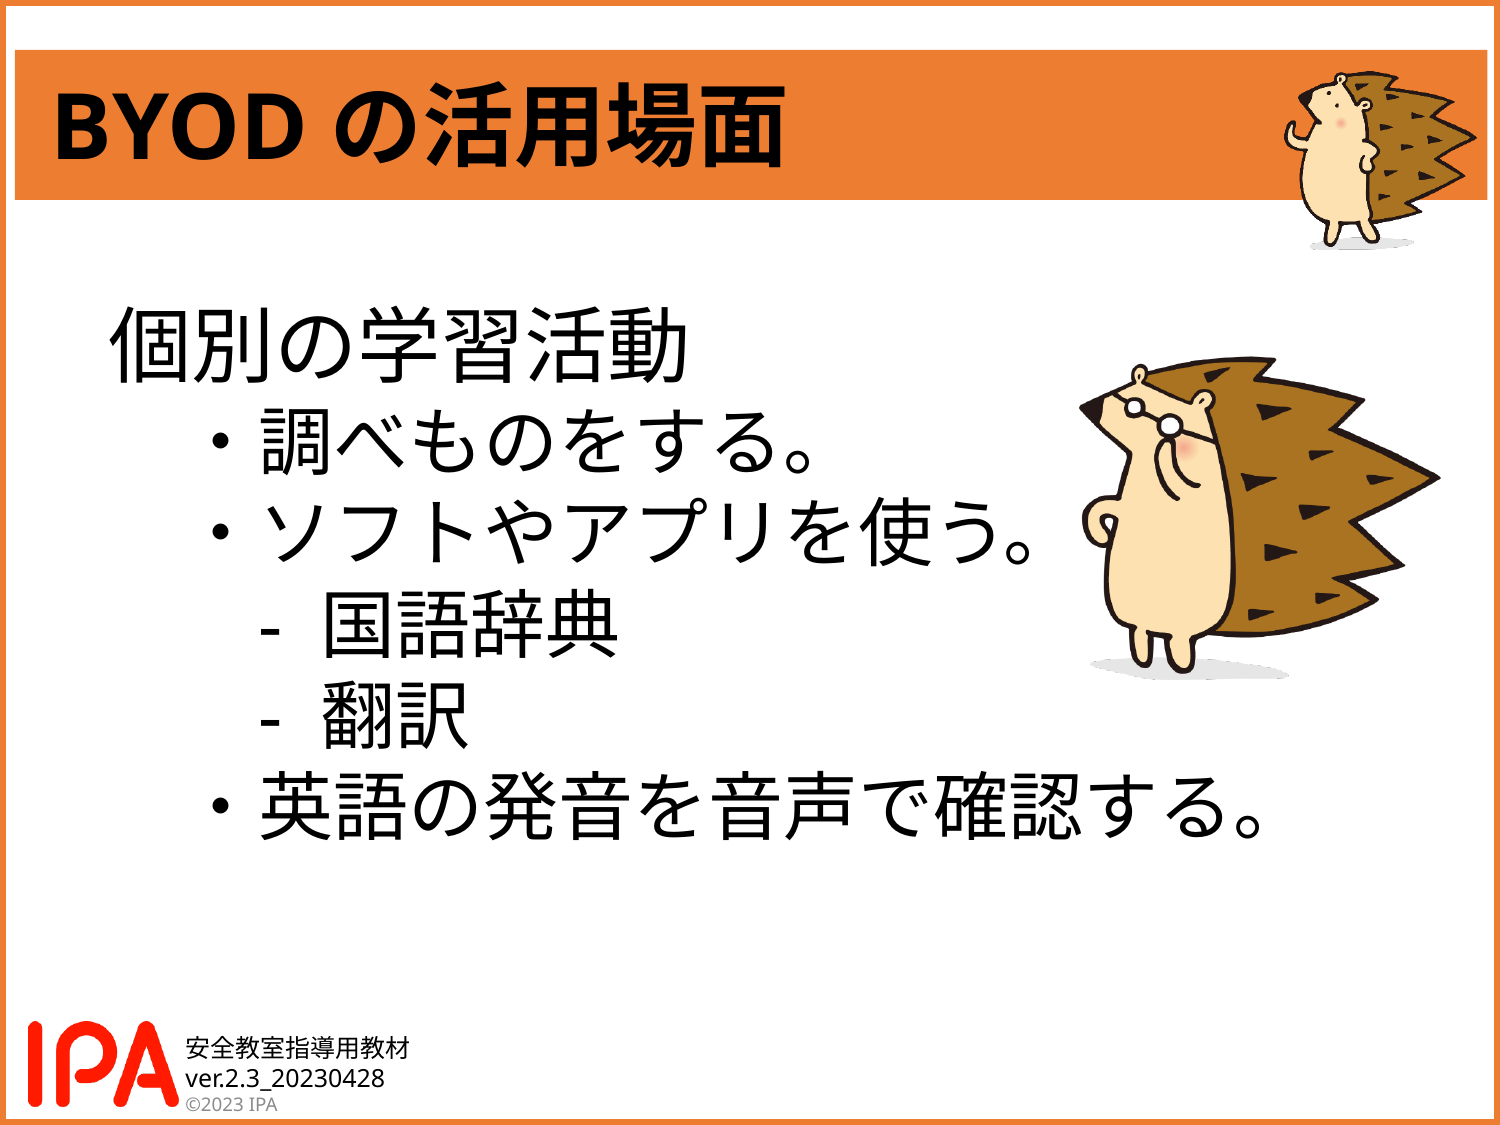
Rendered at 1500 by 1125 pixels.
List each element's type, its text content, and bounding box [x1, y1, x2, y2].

picture [1284, 71, 1477, 250]
picture [28, 1021, 179, 1107]
list 個別の学習活動 ・調べものをする。 ・ソフトやアプリを使う。 - 国語辞典 - 翻訳 ・英語の発音を音声で確認する。 [93, 297, 1387, 985]
title BYODの活用場面 [35, 65, 1341, 195]
picture [1079, 356, 1441, 680]
